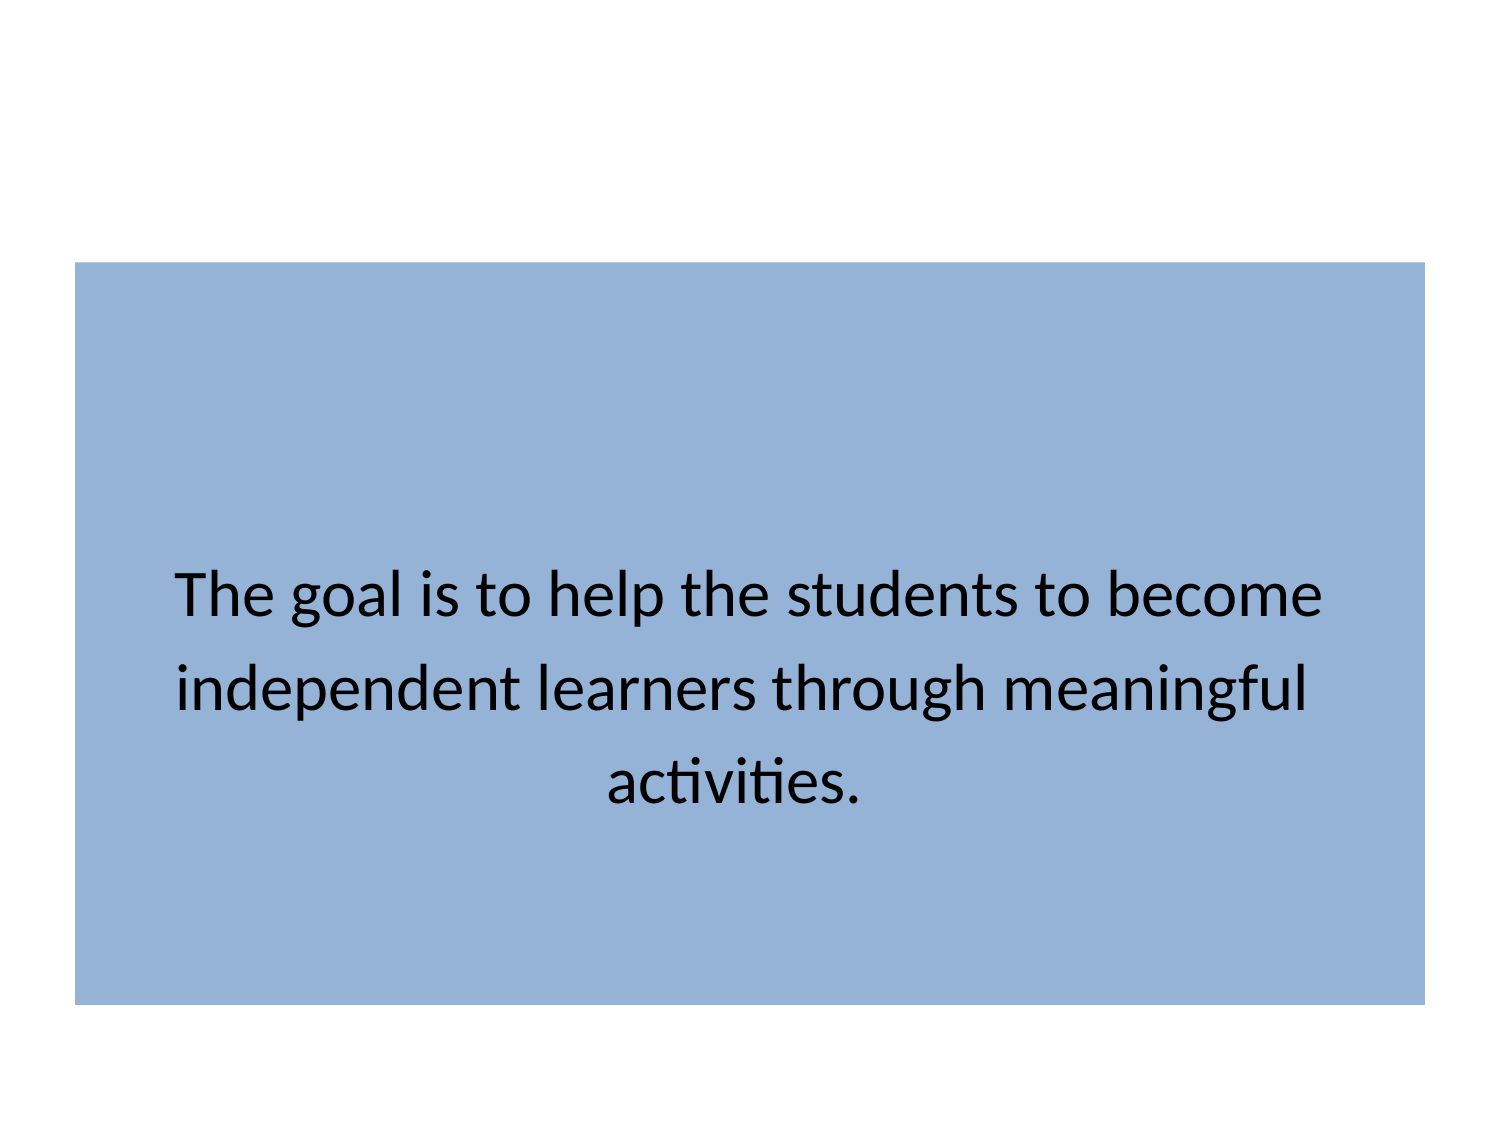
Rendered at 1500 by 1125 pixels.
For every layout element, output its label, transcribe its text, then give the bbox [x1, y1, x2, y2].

list The goal is to help the students to become independent learners through meaningful activities. [75, 262, 1425, 1005]
